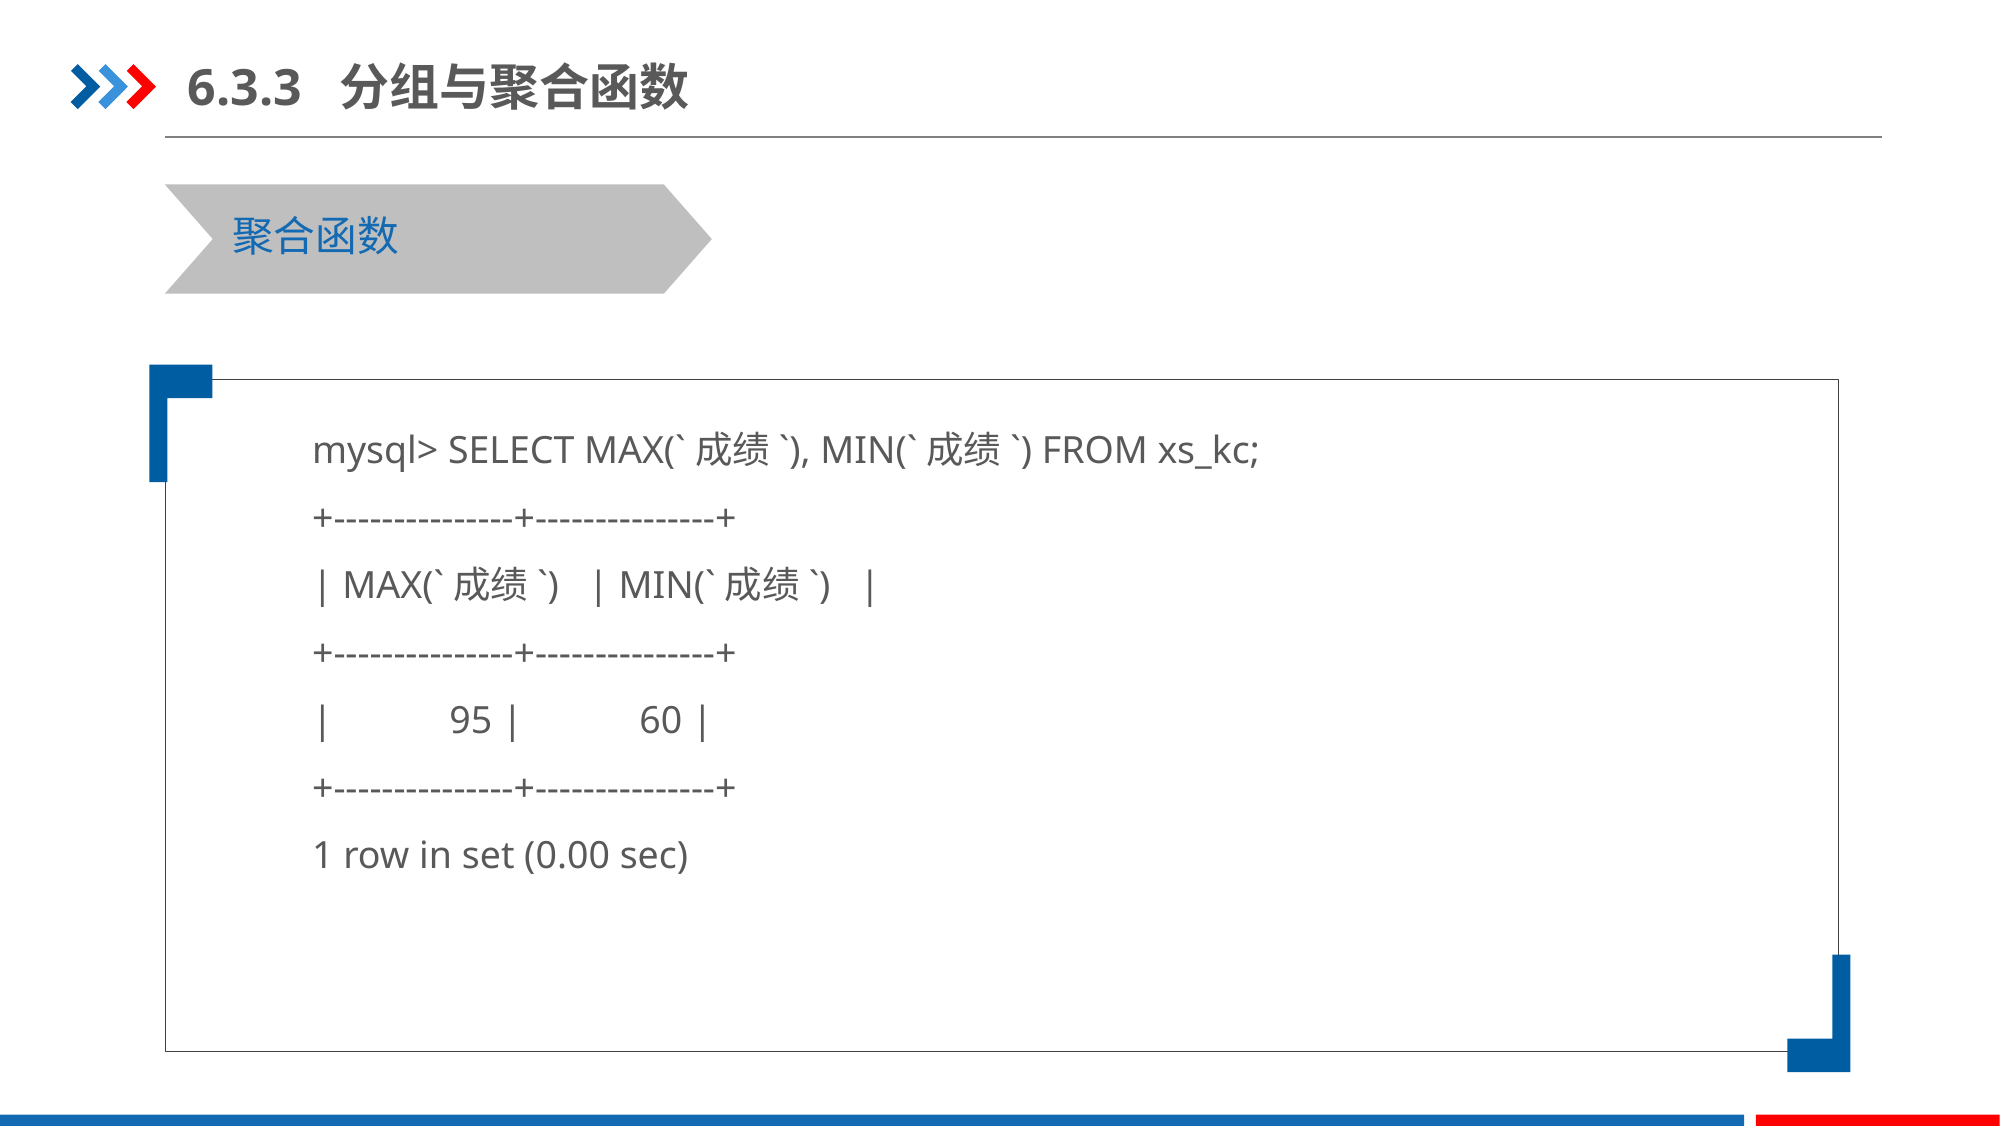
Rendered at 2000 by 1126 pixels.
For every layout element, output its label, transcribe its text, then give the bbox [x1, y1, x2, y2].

text_box 聚合函数 [217, 202, 414, 267]
text_box [147, 363, 215, 484]
text_box [164, 184, 712, 294]
text_box [163, 378, 1841, 1053]
text_box 6.3.3 分组与聚合函数 [187, 43, 827, 127]
text_box [1785, 953, 1852, 1074]
